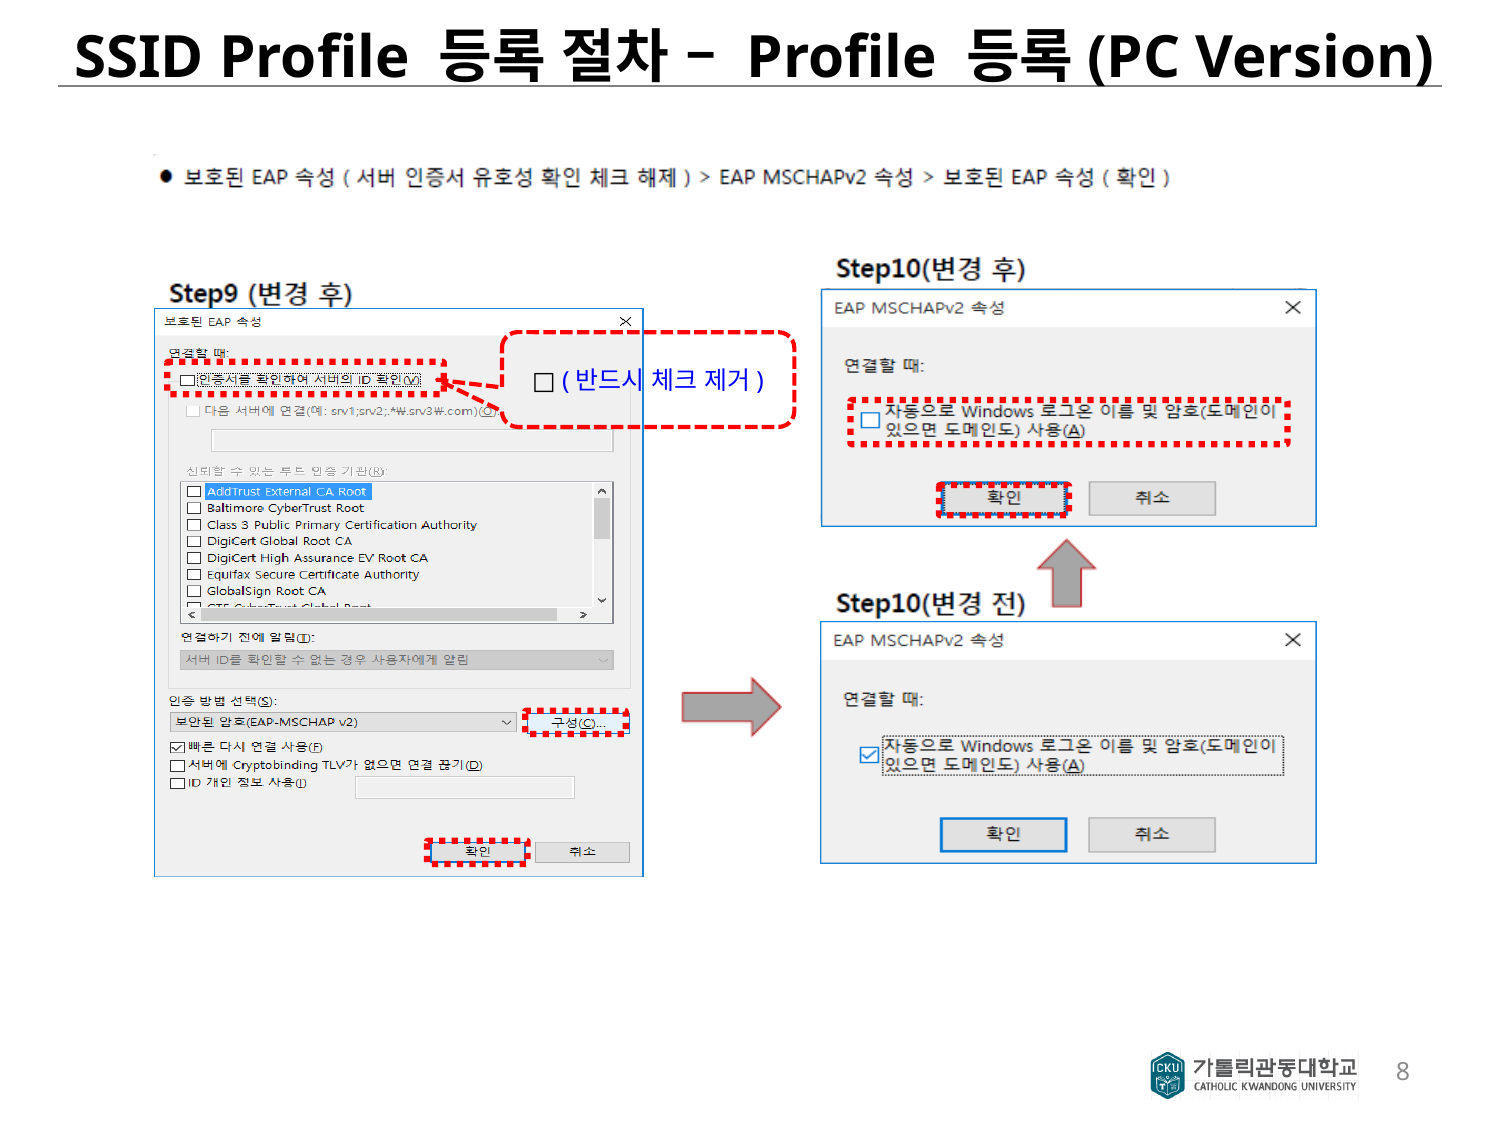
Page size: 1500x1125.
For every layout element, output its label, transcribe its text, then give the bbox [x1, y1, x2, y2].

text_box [154, 308, 644, 877]
text_box SSID Profile 등록 절차 – Profile 등록(PC Version) [59, 11, 1449, 97]
picture [153, 154, 1185, 202]
picture [87, 248, 1412, 877]
slide_number 8 [1074, 1042, 1425, 1103]
